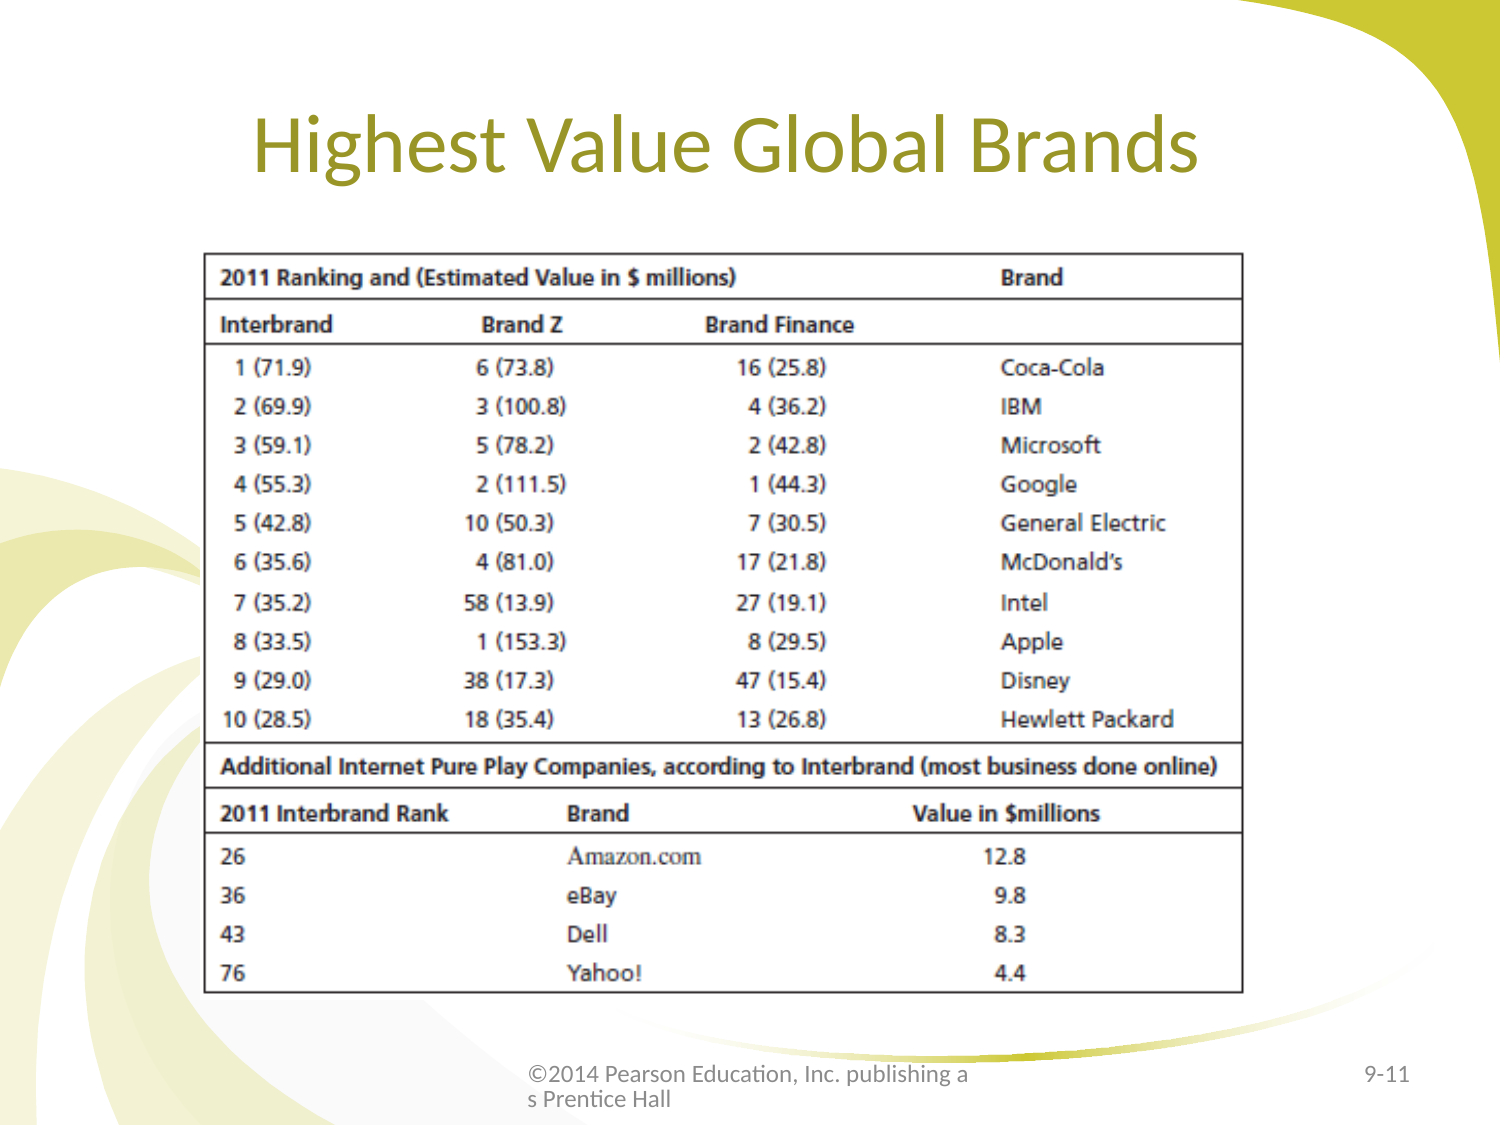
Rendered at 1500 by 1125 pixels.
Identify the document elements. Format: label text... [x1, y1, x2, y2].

slide_number 9-11 [1074, 1042, 1425, 1103]
picture [199, 237, 1276, 1001]
footer ©2014 Pearson Education, Inc. publishing as Prentice Hall [512, 1042, 988, 1103]
title Highest Value Global Brands [237, 45, 1325, 233]
